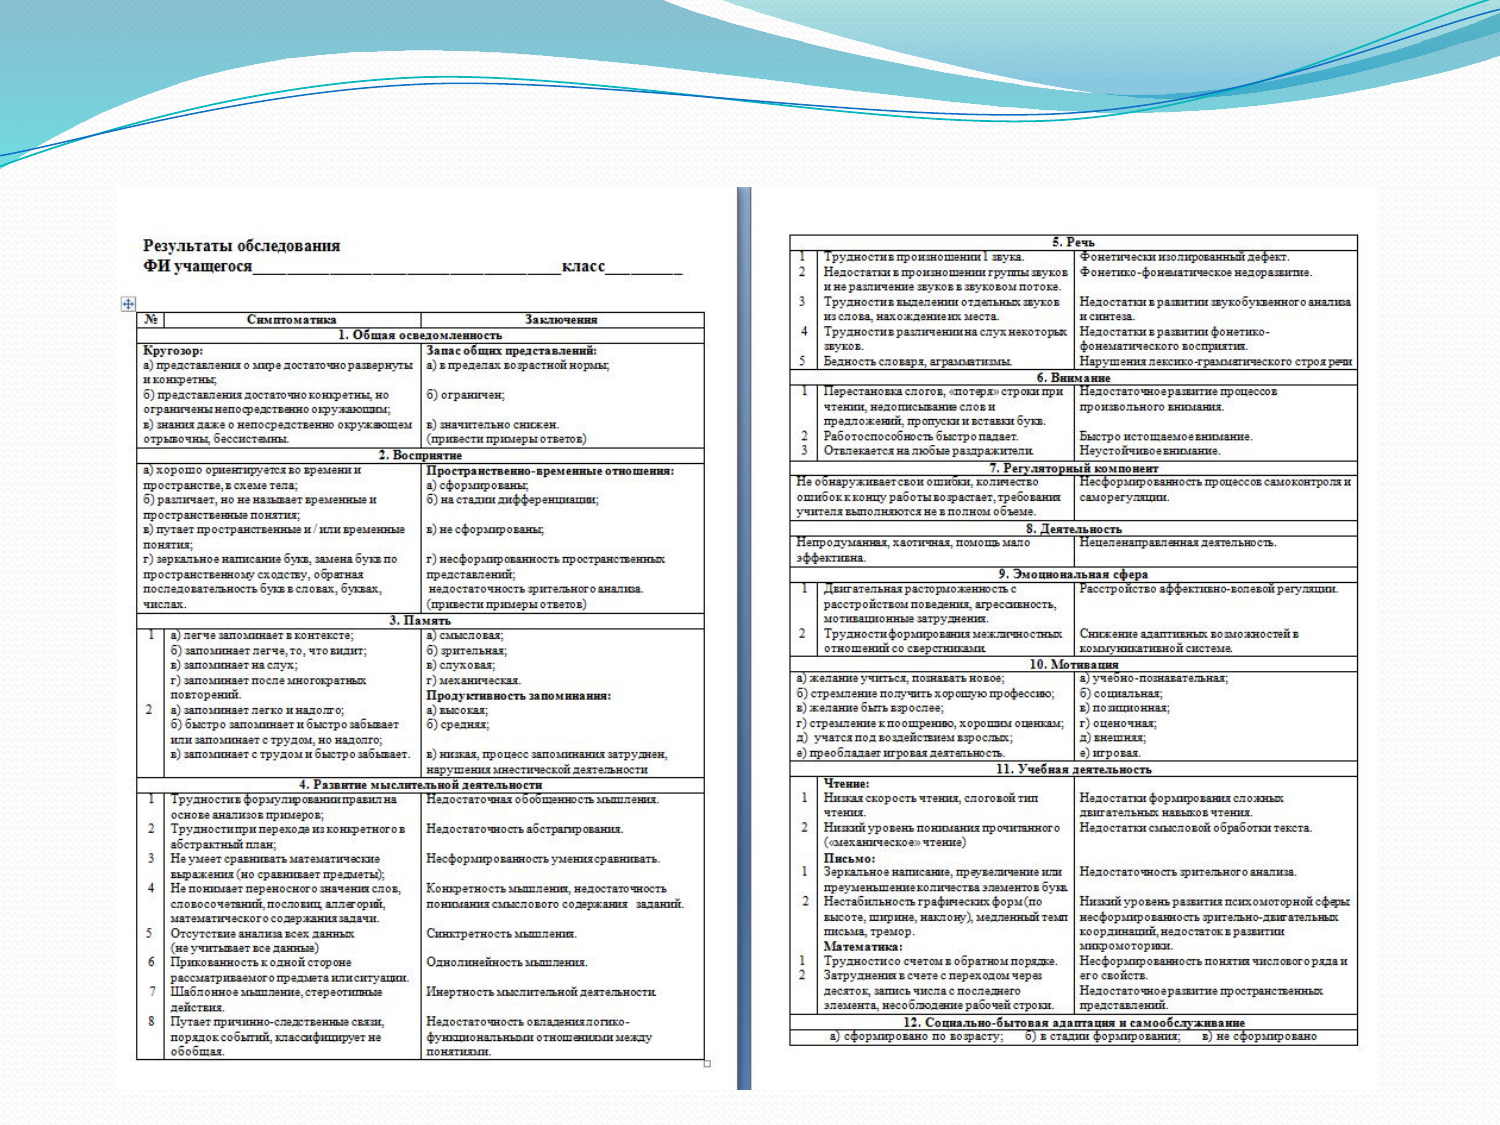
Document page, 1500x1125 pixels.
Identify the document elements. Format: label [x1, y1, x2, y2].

picture [116, 187, 1378, 1091]
